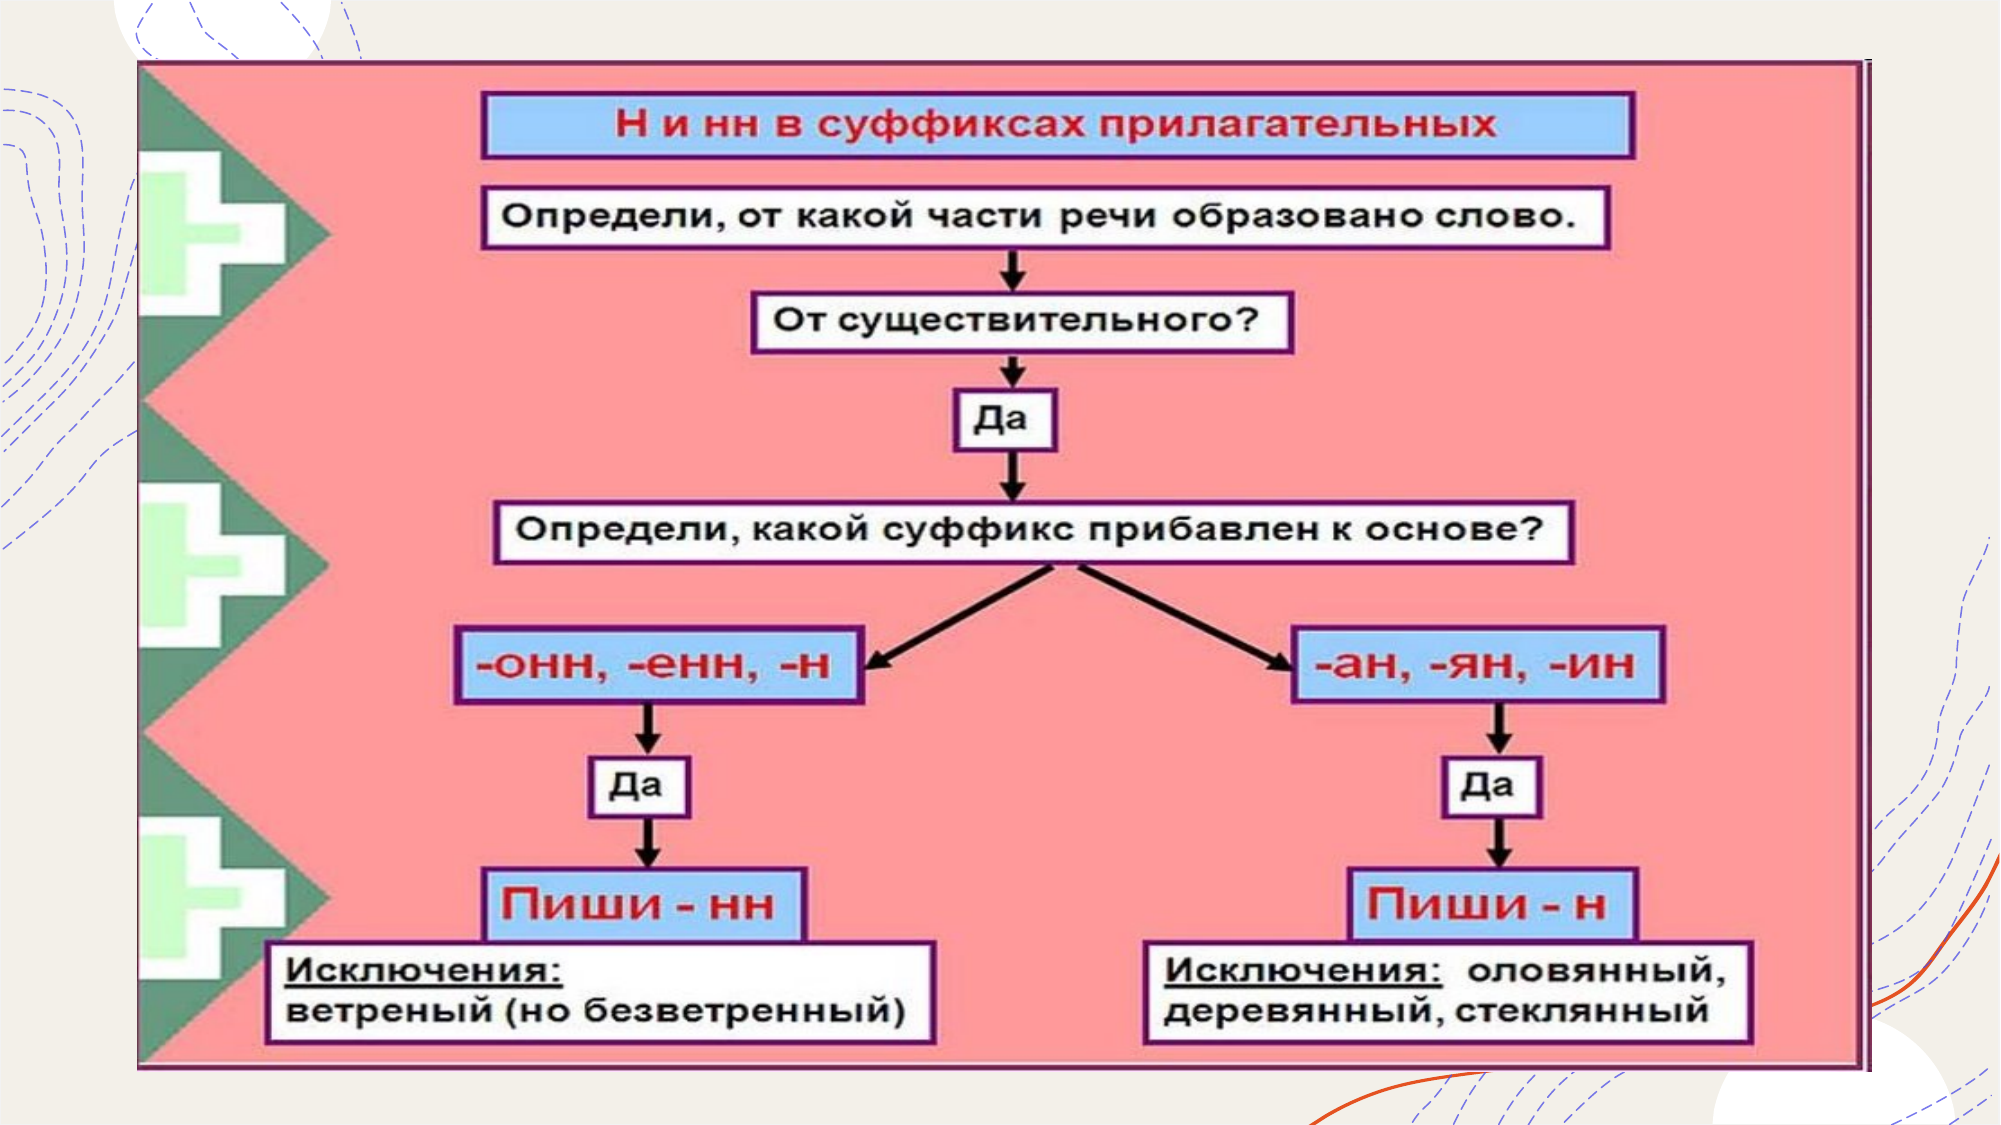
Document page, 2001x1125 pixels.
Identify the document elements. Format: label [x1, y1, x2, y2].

list [137, 59, 1872, 1072]
